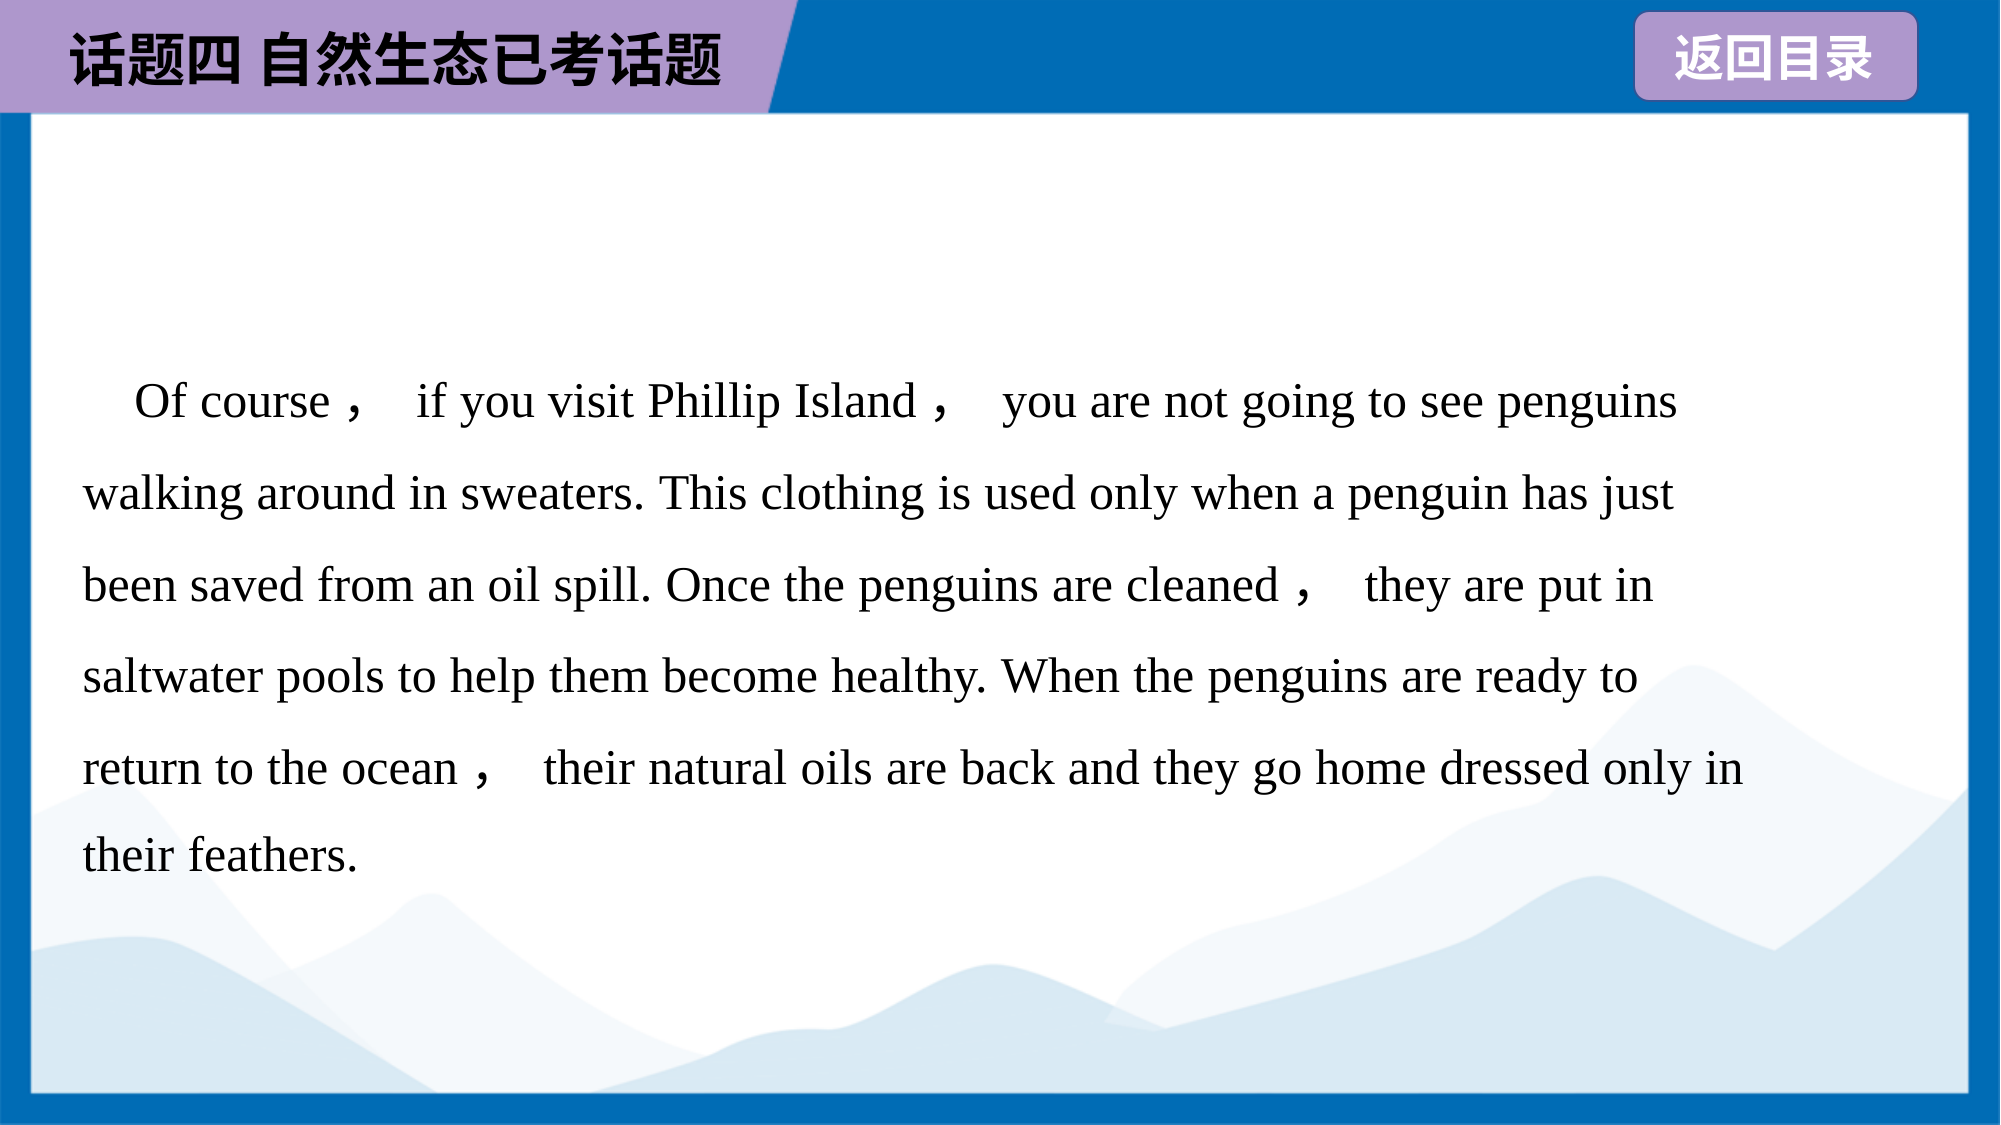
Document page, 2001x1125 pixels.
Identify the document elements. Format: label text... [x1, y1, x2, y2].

text_box Of course， if you visit Phillip Island， you are not going to see penguins walking around in sweaters. This clothing is used only when a penguin has just been saved from an oil spill. Once the penguins are cleaned， they are put in saltwater pools to help them become healthy. When the penguins are ready to return to the ocean， their natural oils are back and they go home dressed only in their feathers. [82, 336, 1917, 873]
picture [0, 0, 2000, 1125]
